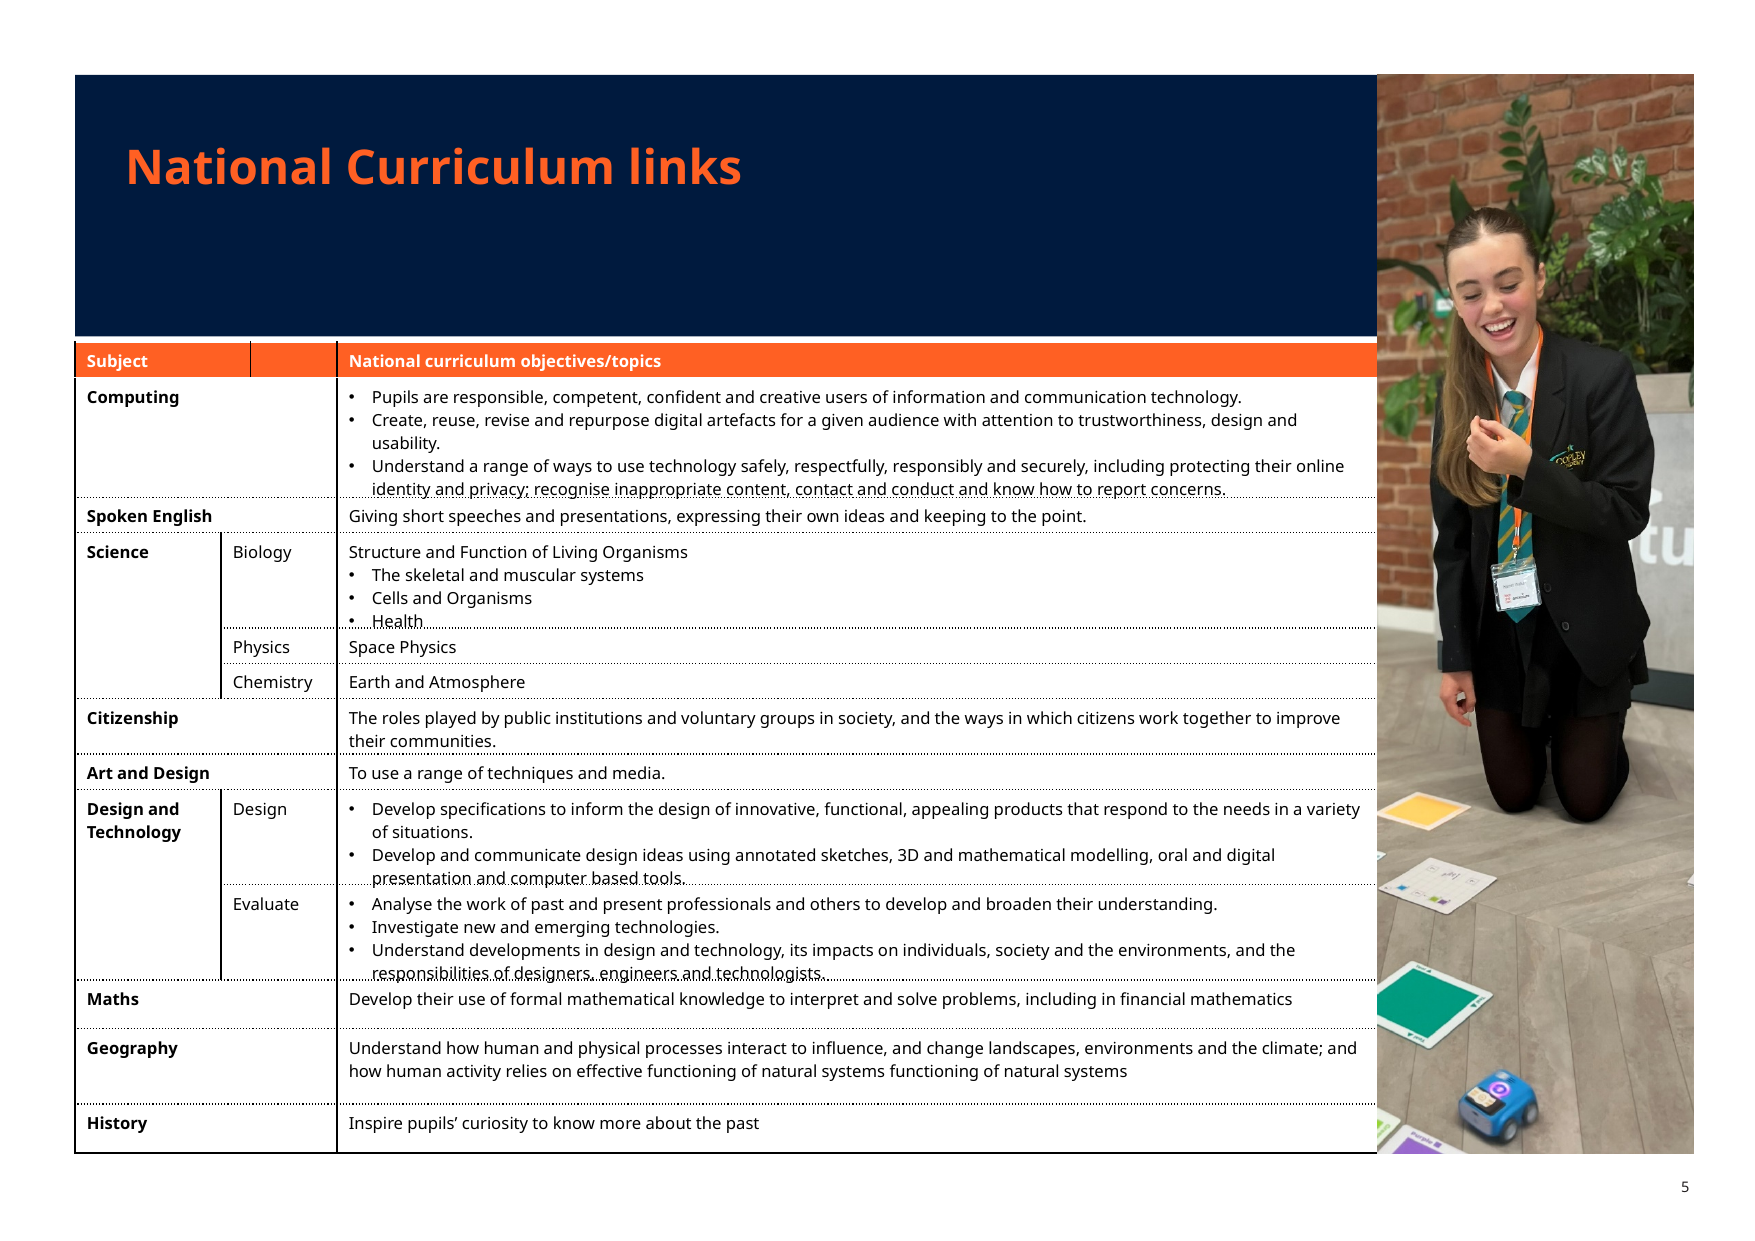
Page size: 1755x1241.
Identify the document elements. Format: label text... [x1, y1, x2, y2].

table_cell Computing [76, 378, 336, 497]
table_cell Biology [222, 533, 336, 628]
table_cell Geography [76, 1029, 336, 1104]
table_cell The roles played by public institutions and voluntary groups in society, and the ways in which citizens work together to improve their communities. [338, 699, 1371, 754]
table_cell Design [222, 789, 336, 885]
text_box [75, 74, 1375, 337]
picture [1376, 74, 1694, 1154]
table_cell Maths [76, 980, 336, 1029]
table_cell Giving short speeches and presentations, expressing their own ideas and keeping to the point. [338, 497, 1371, 533]
table_cell Pupils are responsible, competent, confident and creative users of information and communication technology. Create, reuse, revise and repurpose digital artefacts for a given audience with attention to trustworthiness, design and usability. Understand a range of ways to use technology safely, respectfully, responsibly and securely, including protecting their online identity and privacy; recognise inappropriate content, contact and conduct and know how to report concerns. [338, 378, 1371, 497]
table_cell Develop specifications to inform the design of innovative, functional, appealing products that respond to the needs in a variety of situations. Develop and communicate design ideas using annotated sketches, 3D and mathematical modelling, oral and digital presentation and computer based tools. [338, 789, 1371, 885]
table_cell Earth and Atmosphere [338, 663, 1371, 699]
table_cell To use a range of techniques and media. [338, 754, 1371, 789]
table_header [251, 343, 336, 377]
table_cell Science [76, 533, 220, 699]
table_cell Design and Technology [76, 789, 220, 980]
table_cell Analyse the work of past and present professionals and others to develop and broaden their understanding. Investigate new and emerging technologies. Understand developments in design and technology, its impacts on individuals, society and the environments, and the responsibilities of designers, engineers and technologists. [338, 885, 1371, 980]
table_cell Develop their use of formal mathematical knowledge to interpret and solve problems, including in financial mathematics [338, 980, 1371, 1029]
table_cell Art and Design [76, 754, 336, 789]
table_cell Space Physics [338, 628, 1371, 663]
table_header Subject [76, 343, 250, 377]
table_cell Evaluate [222, 885, 336, 980]
table_cell Chemistry [222, 663, 336, 699]
table_header National curriculum objectives/topics [338, 343, 1371, 377]
text_box National Curriculum links [75, 134, 778, 194]
table_cell Physics [222, 628, 336, 663]
table_cell History [76, 1104, 336, 1152]
slide_number 5 [1677, 1176, 1693, 1241]
table_cell Spoken English [76, 497, 336, 533]
table_cell Citizenship [76, 699, 336, 754]
table_cell Structure and Function of Living Organisms The skeletal and muscular systems Cells and Organisms Health [338, 533, 1371, 628]
table_cell Understand how human and physical processes interact to influence, and change landscapes, environments and the climate; and how human activity relies on effective functioning of natural systems functioning of natural systems [338, 1029, 1371, 1104]
table_cell Inspire pupils’ curiosity to know more about the past [338, 1104, 1371, 1152]
